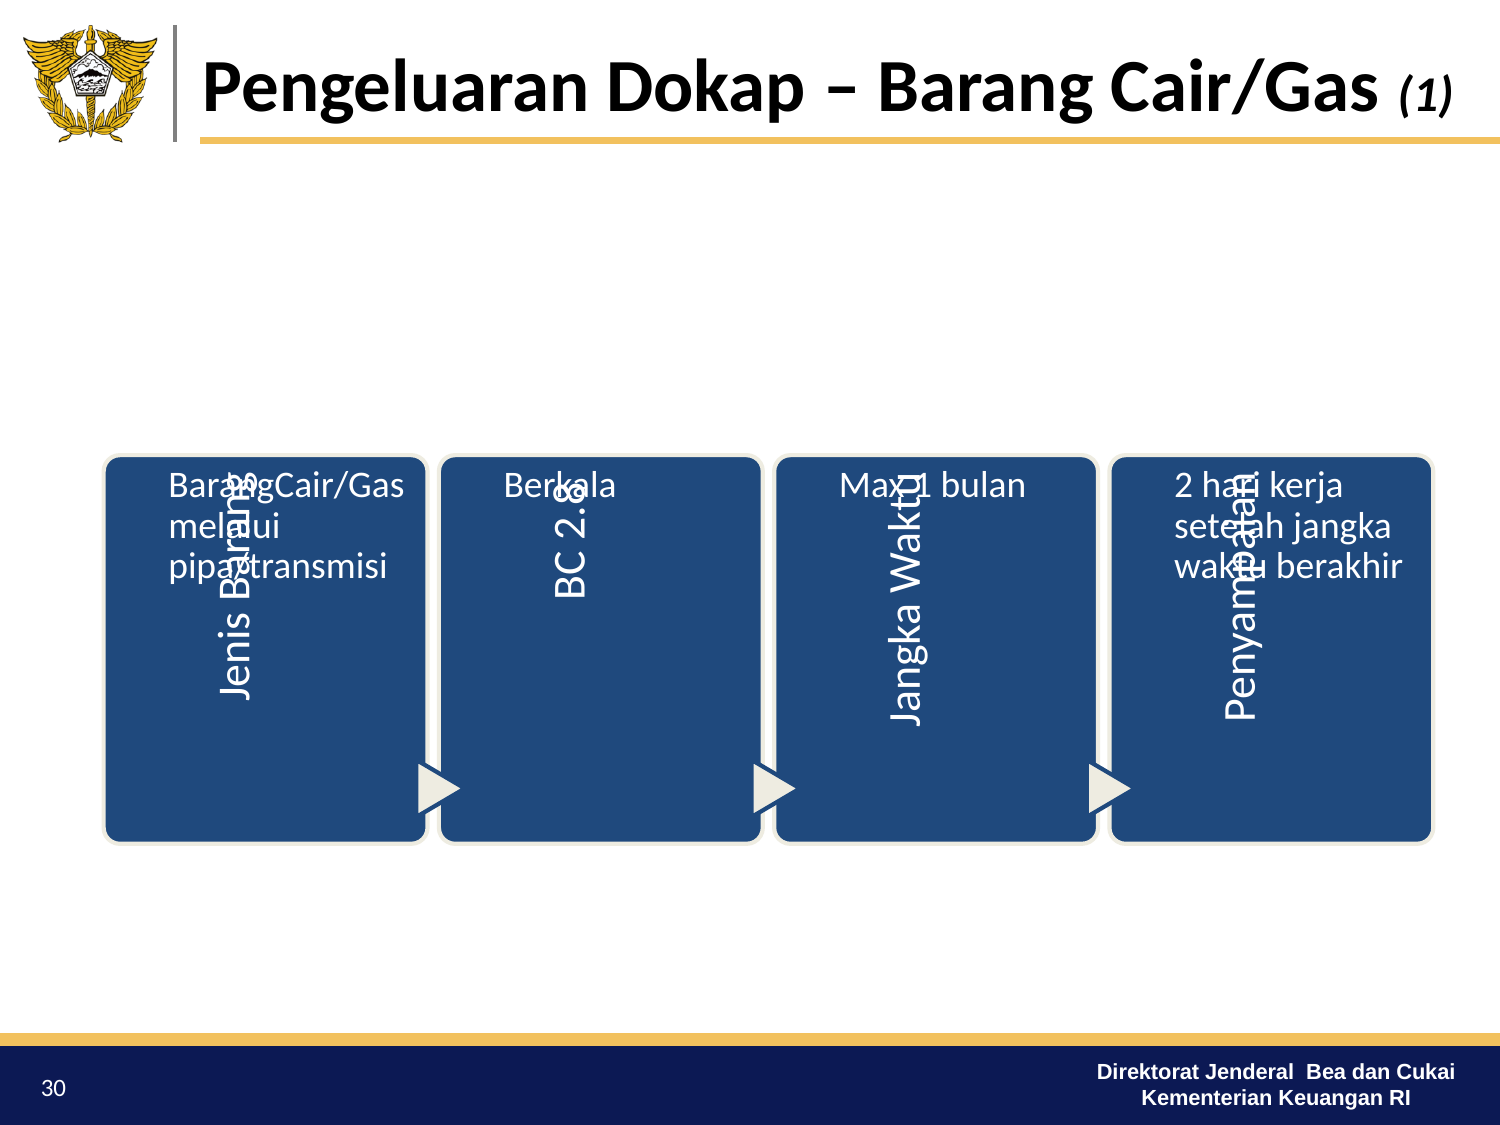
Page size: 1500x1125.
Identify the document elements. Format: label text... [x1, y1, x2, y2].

picture [19, 19, 163, 150]
slide_number 30 [25, 1056, 376, 1117]
picture [0, 1033, 1500, 1125]
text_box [102, 228, 1435, 1071]
title Pengeluaran Dokap – Barang Cair/Gas (1) [187, 12, 1500, 150]
picture [1101, 1071, 1108, 1077]
